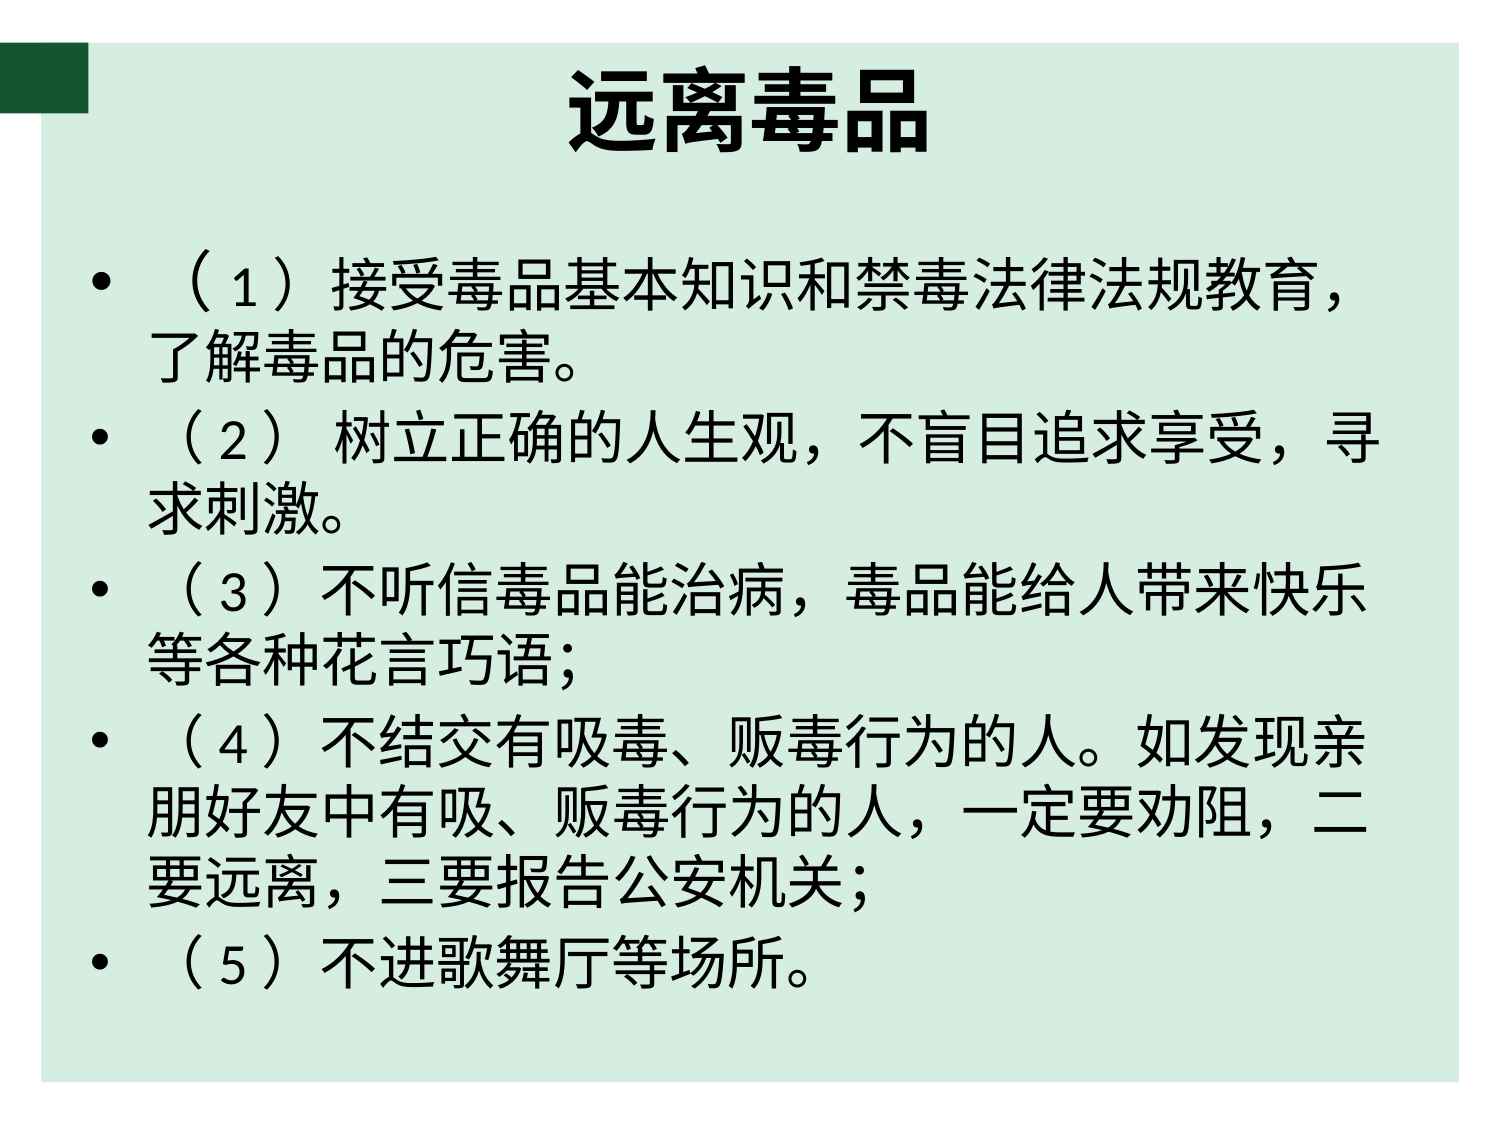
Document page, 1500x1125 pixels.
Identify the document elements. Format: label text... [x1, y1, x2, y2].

list （1）接受毒品基本知识和禁毒法律法规教育，了解毒品的危害。 （2） 树立正确的人生观，不盲目追求享受，寻求刺激。 （3）不听信毒品能治病，毒品能给人带来快乐等各种花言巧语； （4）不结交有吸毒、贩毒行为的人。如发现亲朋好友中有吸、贩毒行为的人，一定要劝阻，二要远离，三要报告公安机关； （5）不进歌舞厅等场所。 [75, 232, 1425, 976]
title 远离毒品 [75, 45, 1425, 232]
